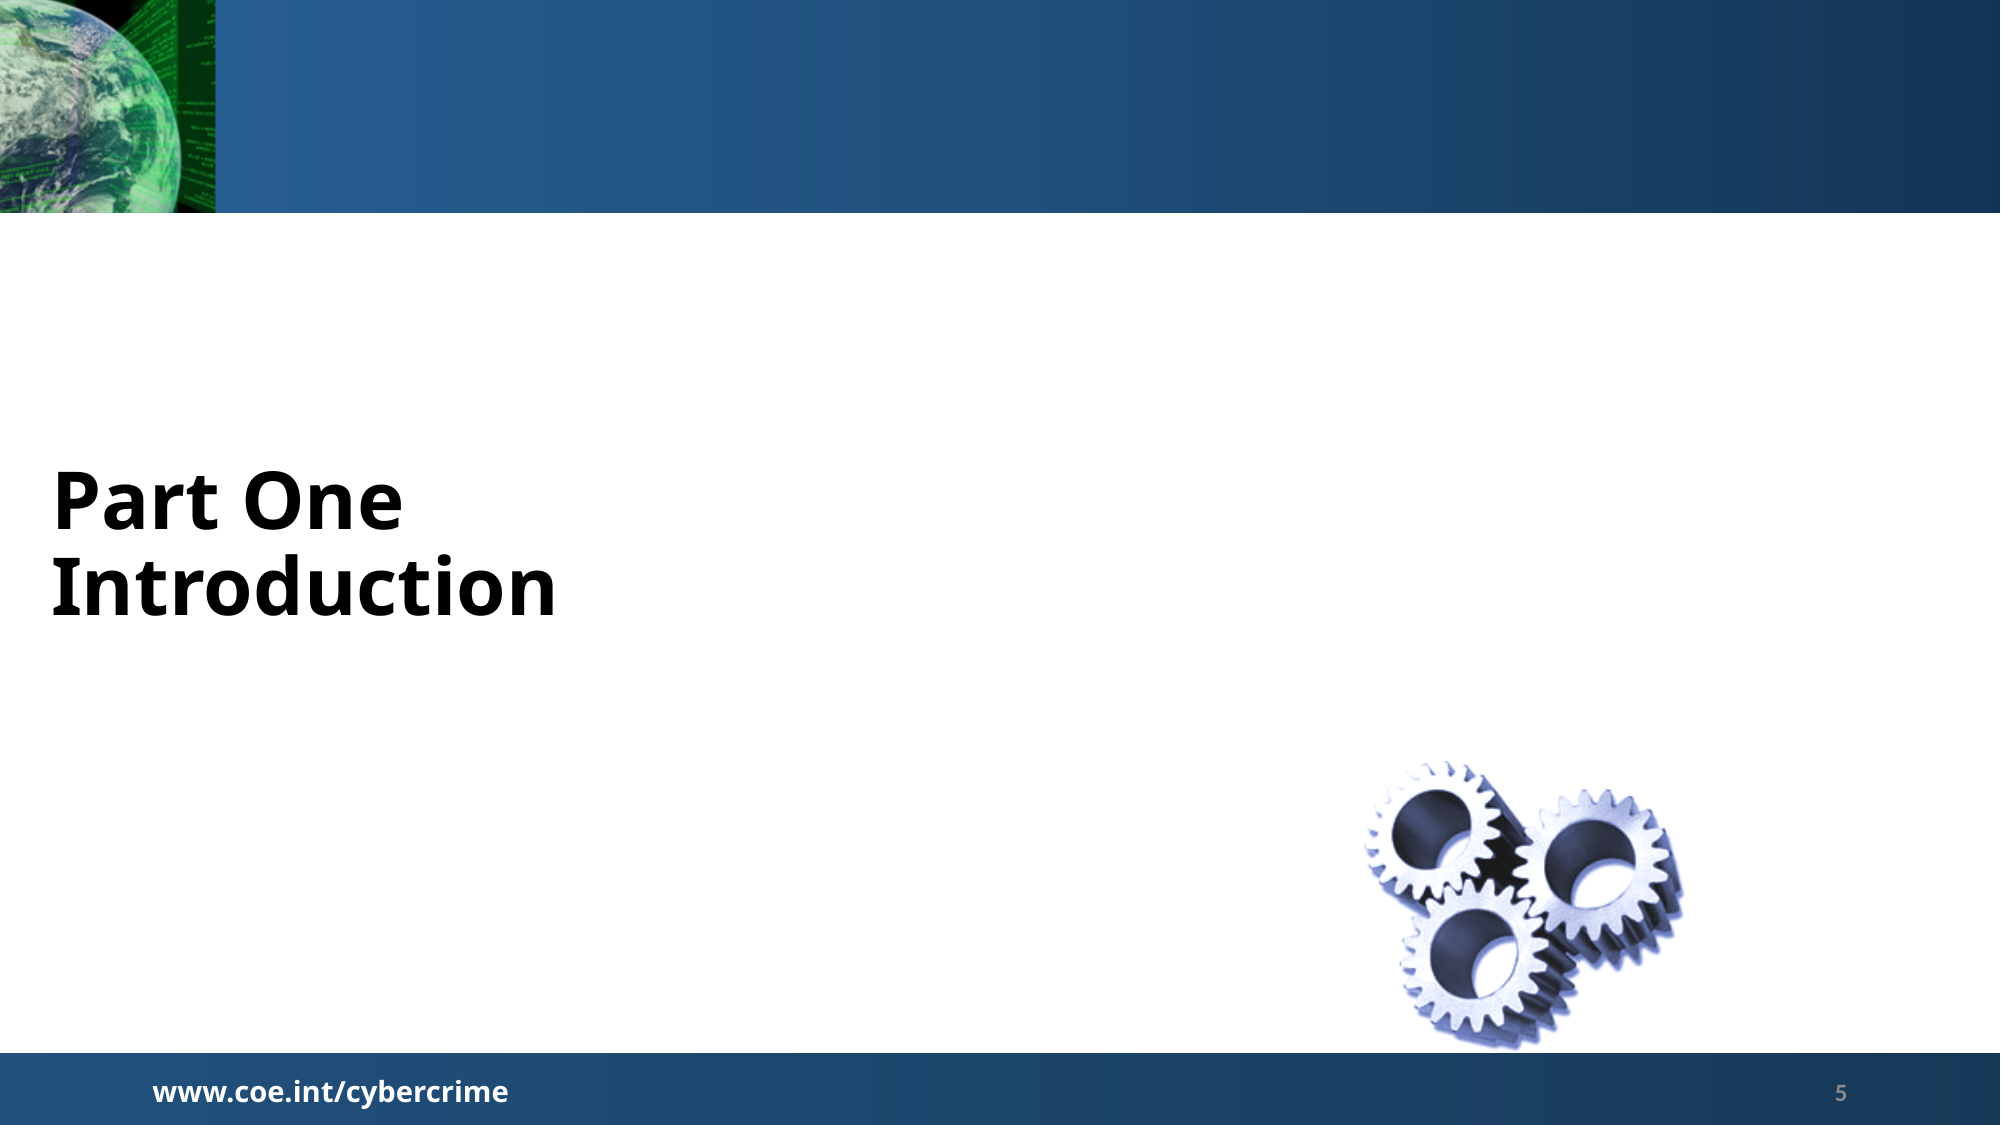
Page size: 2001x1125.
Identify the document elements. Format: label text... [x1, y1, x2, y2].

picture [0, 0, 2000, 213]
slide_number www.coe.int/cybercrime [137, 1061, 588, 1121]
title Part One Introduction [36, 453, 1675, 641]
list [1363, 761, 1686, 1052]
slide_number 5 [1412, 1061, 1863, 1121]
